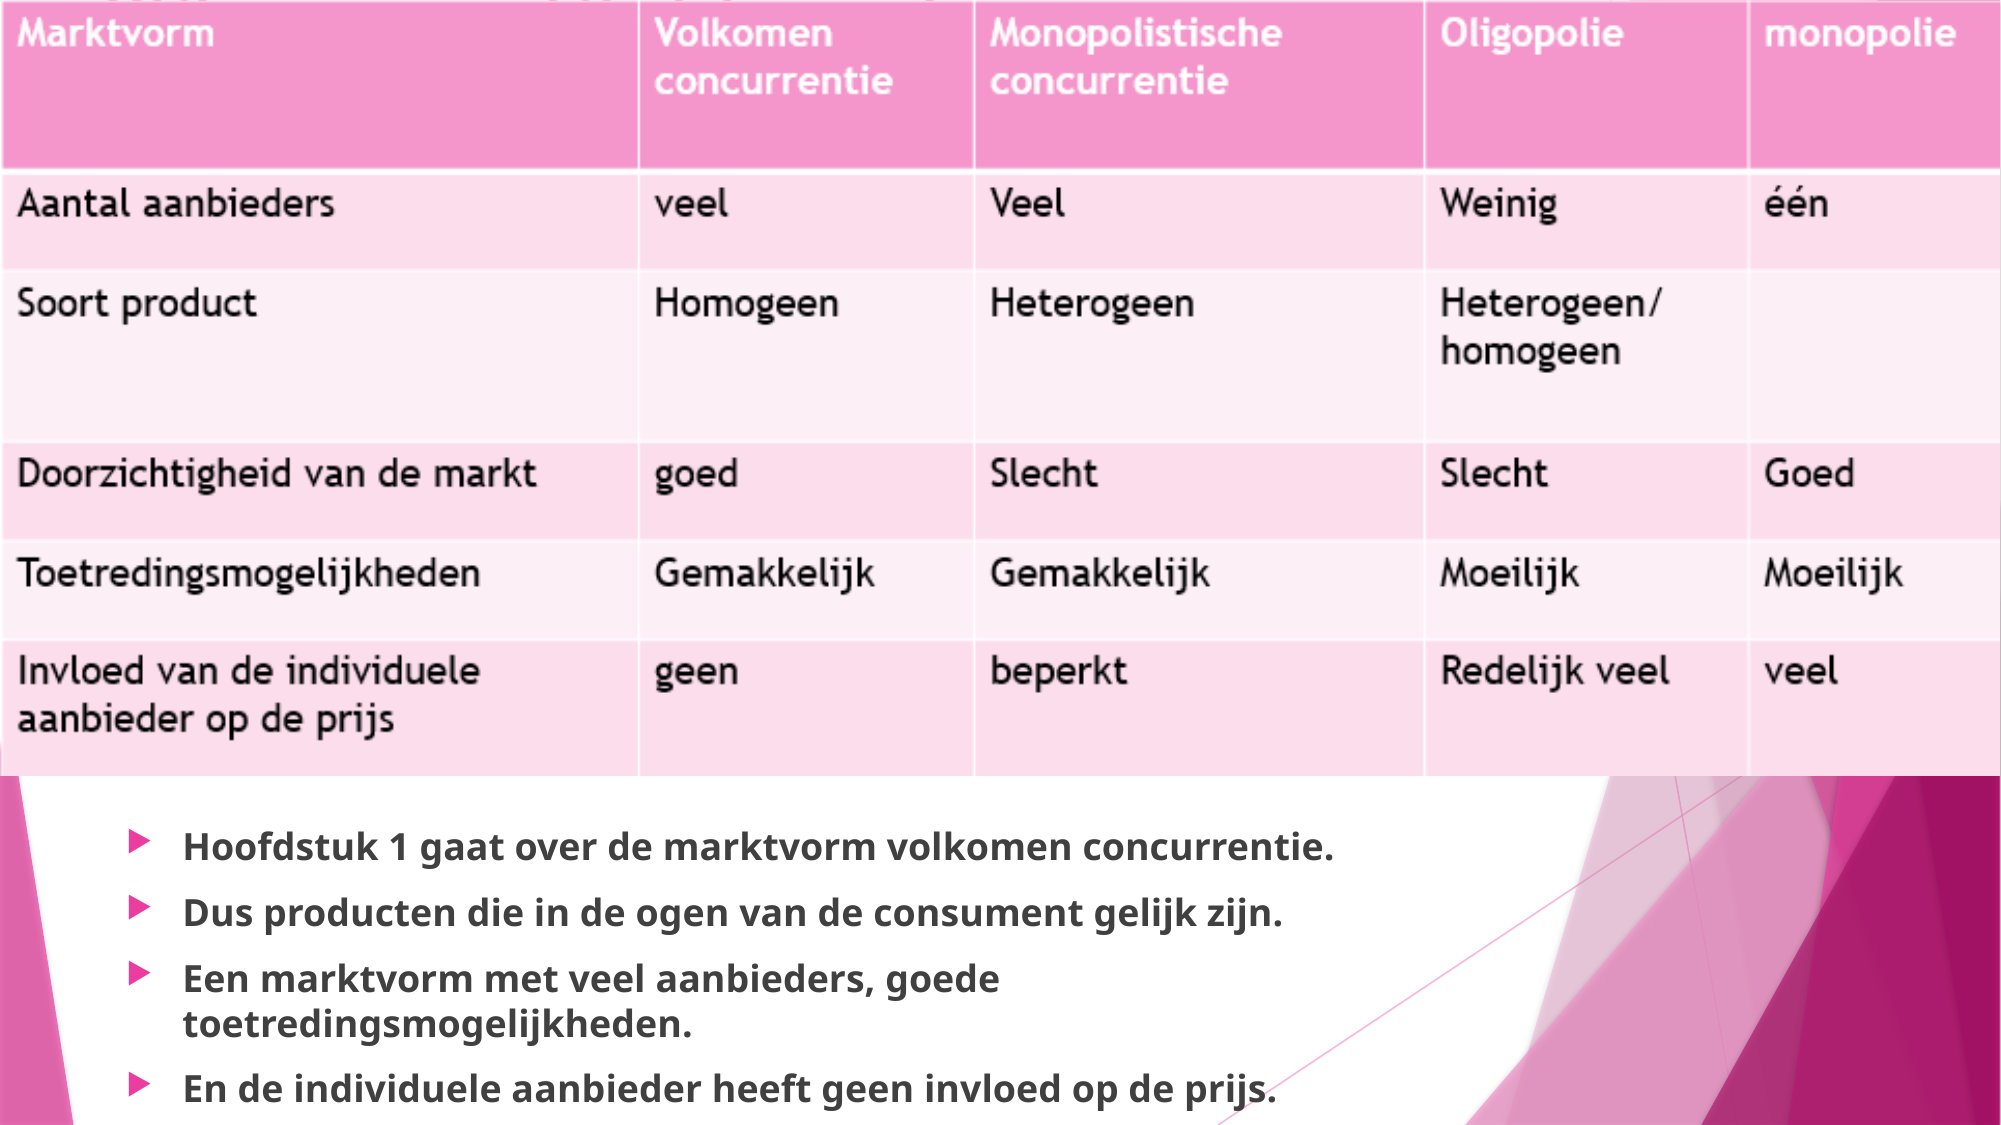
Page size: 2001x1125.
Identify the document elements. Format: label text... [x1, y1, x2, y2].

picture [0, 0, 2000, 779]
list Hoofdstuk 1 gaat over de marktvorm volkomen concurrentie. Dus producten die in de ogen van de consument gelijk zijn. Een marktvorm met veel aanbieders, goede toetredingsmogelijkheden. En de individuele aanbieder heeft geen invloed op de prijs. [111, 790, 1522, 1125]
